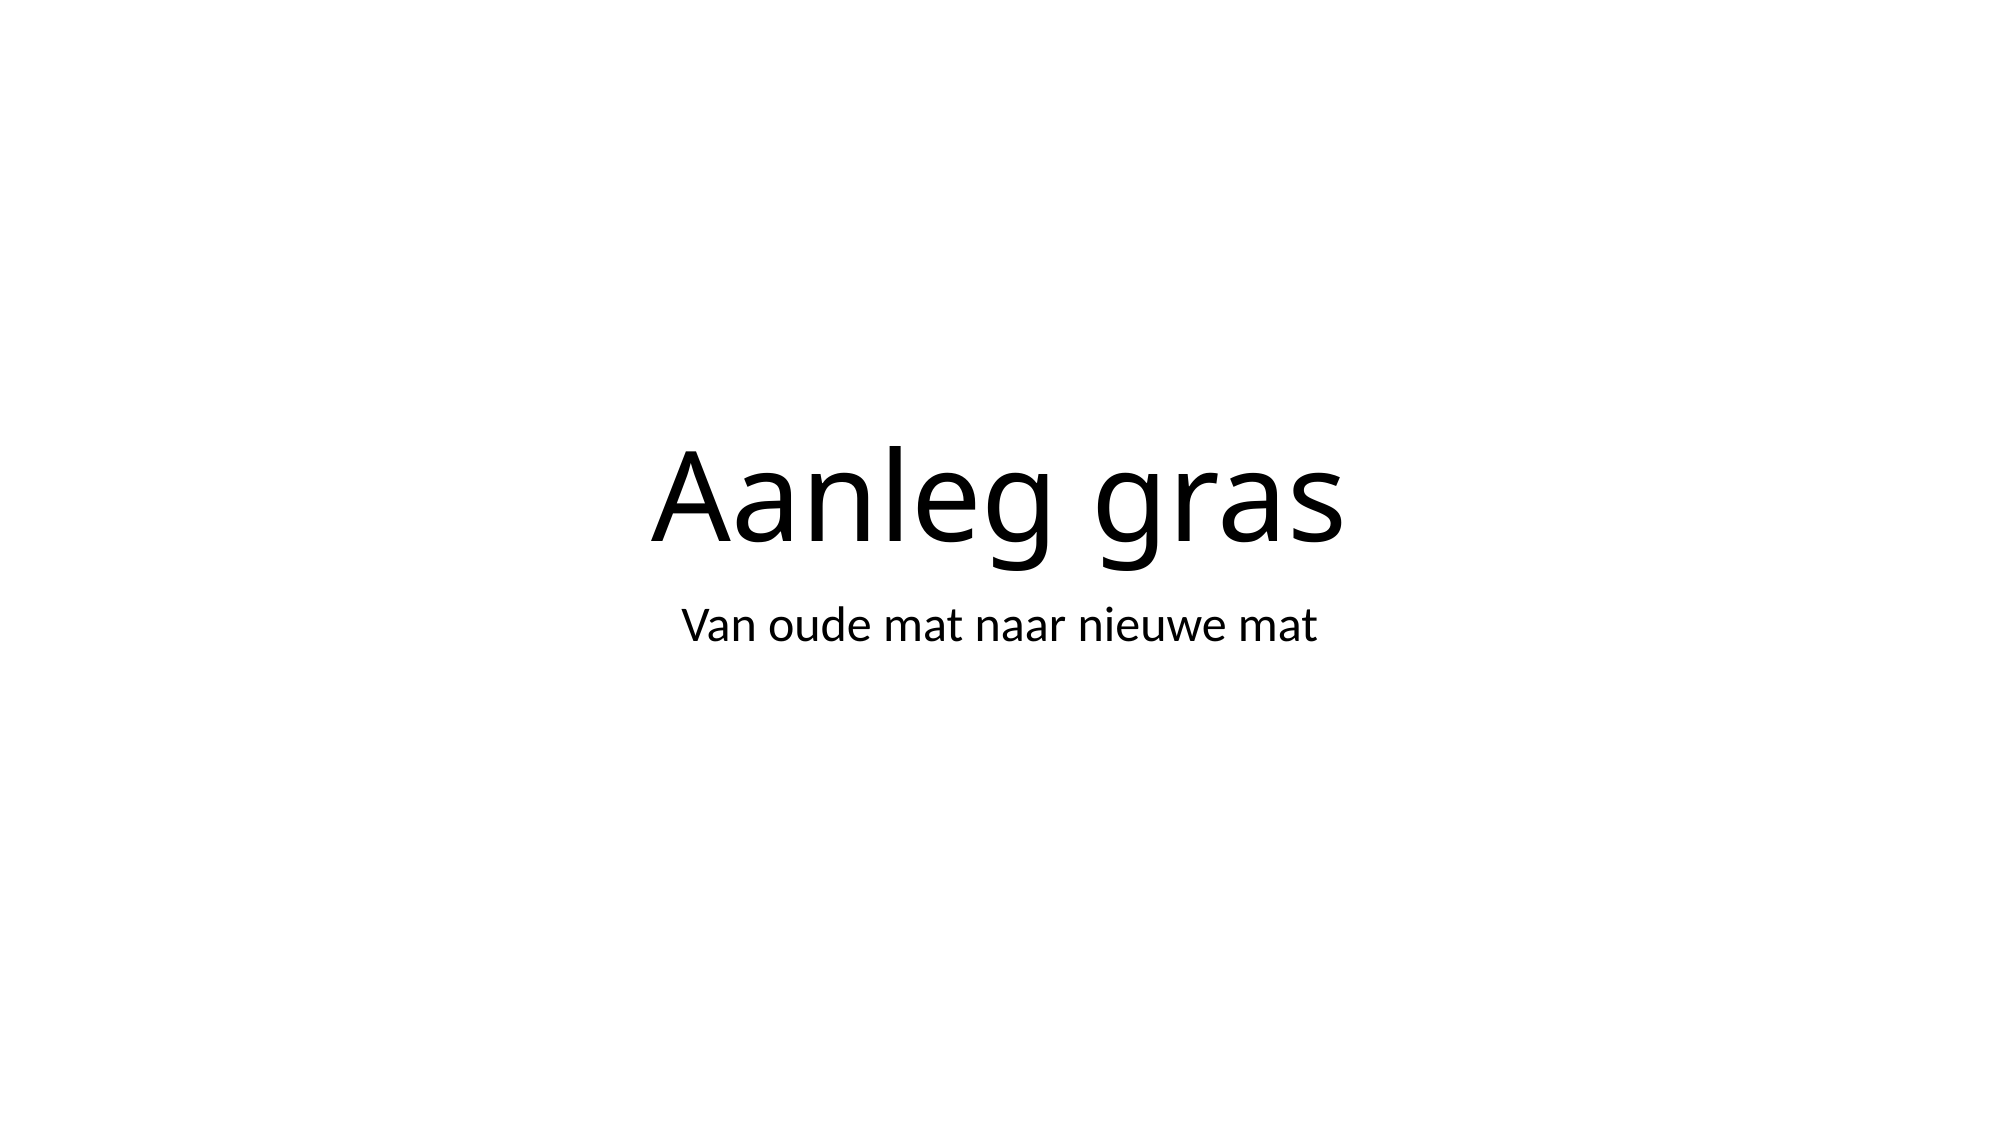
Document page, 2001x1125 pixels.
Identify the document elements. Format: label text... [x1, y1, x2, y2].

subtitle Van oude mat naar nieuwe mat [249, 590, 1750, 863]
title Aanleg gras [249, 184, 1750, 576]
